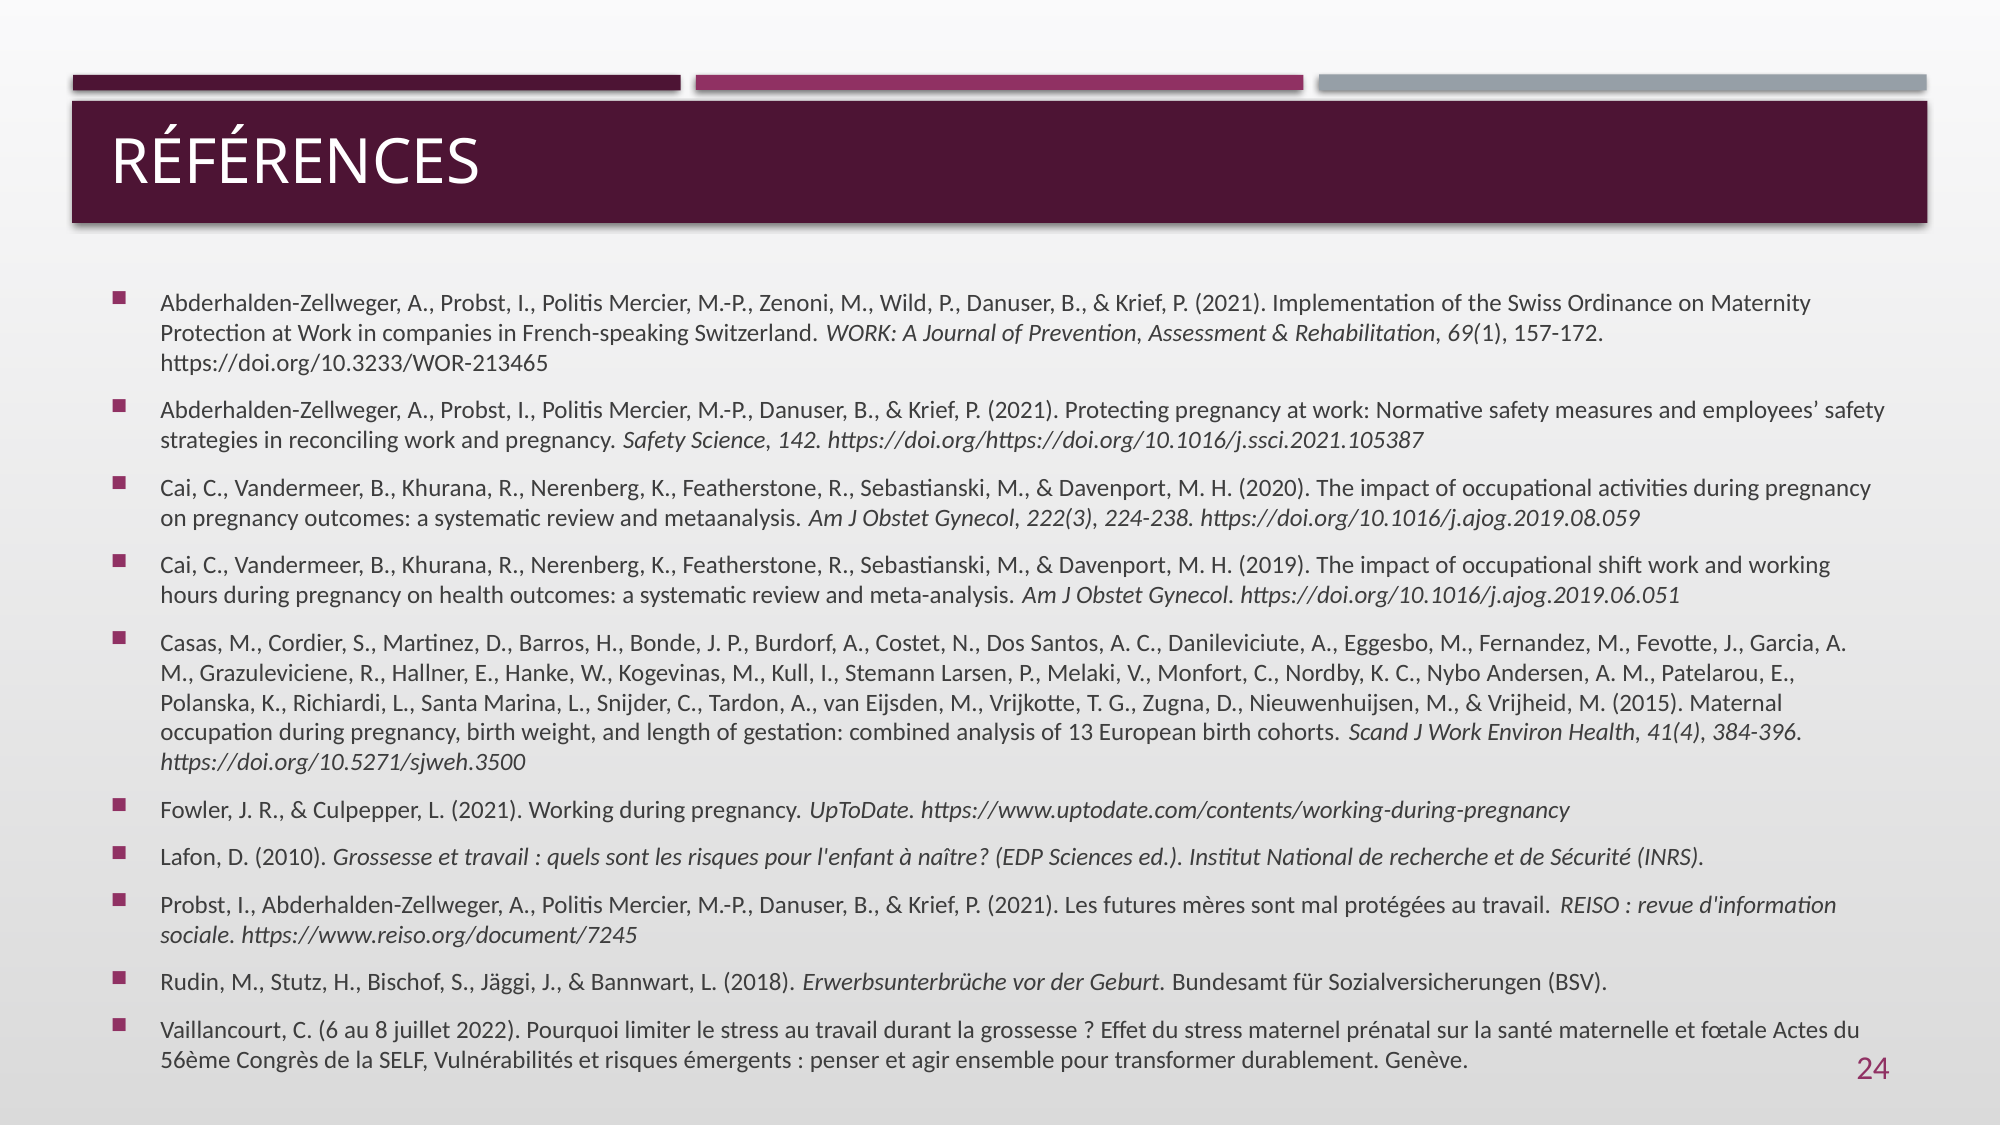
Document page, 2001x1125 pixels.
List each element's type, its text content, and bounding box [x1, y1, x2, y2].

list Abderhalden-Zellweger, A., Probst, I., Politis Mercier, M.-P., Zenoni, M., Wild, P., Danuser, B., & Krief, P. (2021). Implementation of the Swiss Ordinance on Maternity Protection at Work in companies in French-speaking Switzerland. WORK: A Journal of Prevention, Assessment & Rehabilitation, 69(1), 157-172. https://doi.org/10.3233/WOR-213465 Abderhalden-Zellweger, A., Probst, I., Politis Mercier, M.-P., Danuser, B., & Krief, P. (2021). Protecting pregnancy at work: Normative safety measures and employees’ safety strategies in reconciling work and pregnancy. Safety Science, 142. https://doi.org/https://doi.org/10.1016/j.ssci.2021.105387 Cai, C., Vandermeer, B., Khurana, R., Nerenberg, K., Featherstone, R., Sebastianski, M., & Davenport, M. H. (2020). The impact of occupational activities during pregnancy on pregnancy outcomes: a systematic review and metaanalysis. Am J Obstet Gynecol, 222(3), 224-238. https://doi.org/10.1016/j.ajog.2019.08.059 Cai, C., Vandermeer, B., Khurana, R., Nerenberg, K., Featherstone, R., Sebastianski, M., & Davenport, M. H. (2019). The impact of occupational shift work and working hours during pregnancy on health outcomes: a systematic review and meta-analysis. Am J Obstet Gynecol. https://doi.org/10.1016/j.ajog.2019.06.051 Casas, M., Cordier, S., Martinez, D., Barros, H., Bonde, J. P., Burdorf, A., Costet, N., Dos Santos, A. C., Danileviciute, A., Eggesbo, M., Fernandez, M., Fevotte, J., Garcia, A. M., Grazuleviciene, R., Hallner, E., Hanke, W., Kogevinas, M., Kull, I., Stemann Larsen, P., Melaki, V., Monfort, C., Nordby, K. C., Nybo Andersen, A. M., Patelarou, E., Polanska, K., Richiardi, L., Santa Marina, L., Snijder, C., Tardon, A., van Eijsden, M., Vrijkotte, T. G., Zugna, D., Nieuwenhuijsen, M., & Vrijheid, M. (2015). Maternal occupation during pregnancy, birth weight, and length of gestation: combined analysis of 13 European birth cohorts. Scand J Work Environ Health, 41(4), 384-396. https://doi.org/10.5271/sjweh.3500 Fowler, J. R., & Culpepper, L. (2021). Working during pregnancy. UpToDate. https://www.uptodate.com/contents/working-during-pregnancy Lafon, D. (2010). Grossesse et travail : quels sont les risques pour l'enfant à naître? (EDP Sciences ed.). Institut National de recherche et de Sécurité (INRS). Probst, I., Abderhalden-Zellweger, A., Politis Mercier, M.-P., Danuser, B., & Krief, P. (2021). Les futures mères sont mal protégées au travail. REISO : revue d'information sociale. https://www.reiso.org/document/7245 Rudin, M., Stutz, H., Bischof, S., Jäggi, J., & Bannwart, L. (2018). Erwerbsunterbrüche vor der Geburt. Bundesamt für Sozialversicherungen (BSV). Vaillancourt, C. (6 au 8 juillet 2022). Pourquoi limiter le stress au travail durant la grossesse ? Effet du stress maternel prénatal sur la santé maternelle et fœtale Actes du 56ème Congrès de la SELF, Vulnérabilités et risques émergents : penser et agir ensemble pour transformer durablement. Genève. [95, 278, 1905, 1097]
title Références [95, 115, 1905, 202]
slide_number 24 [1732, 1036, 1905, 1097]
